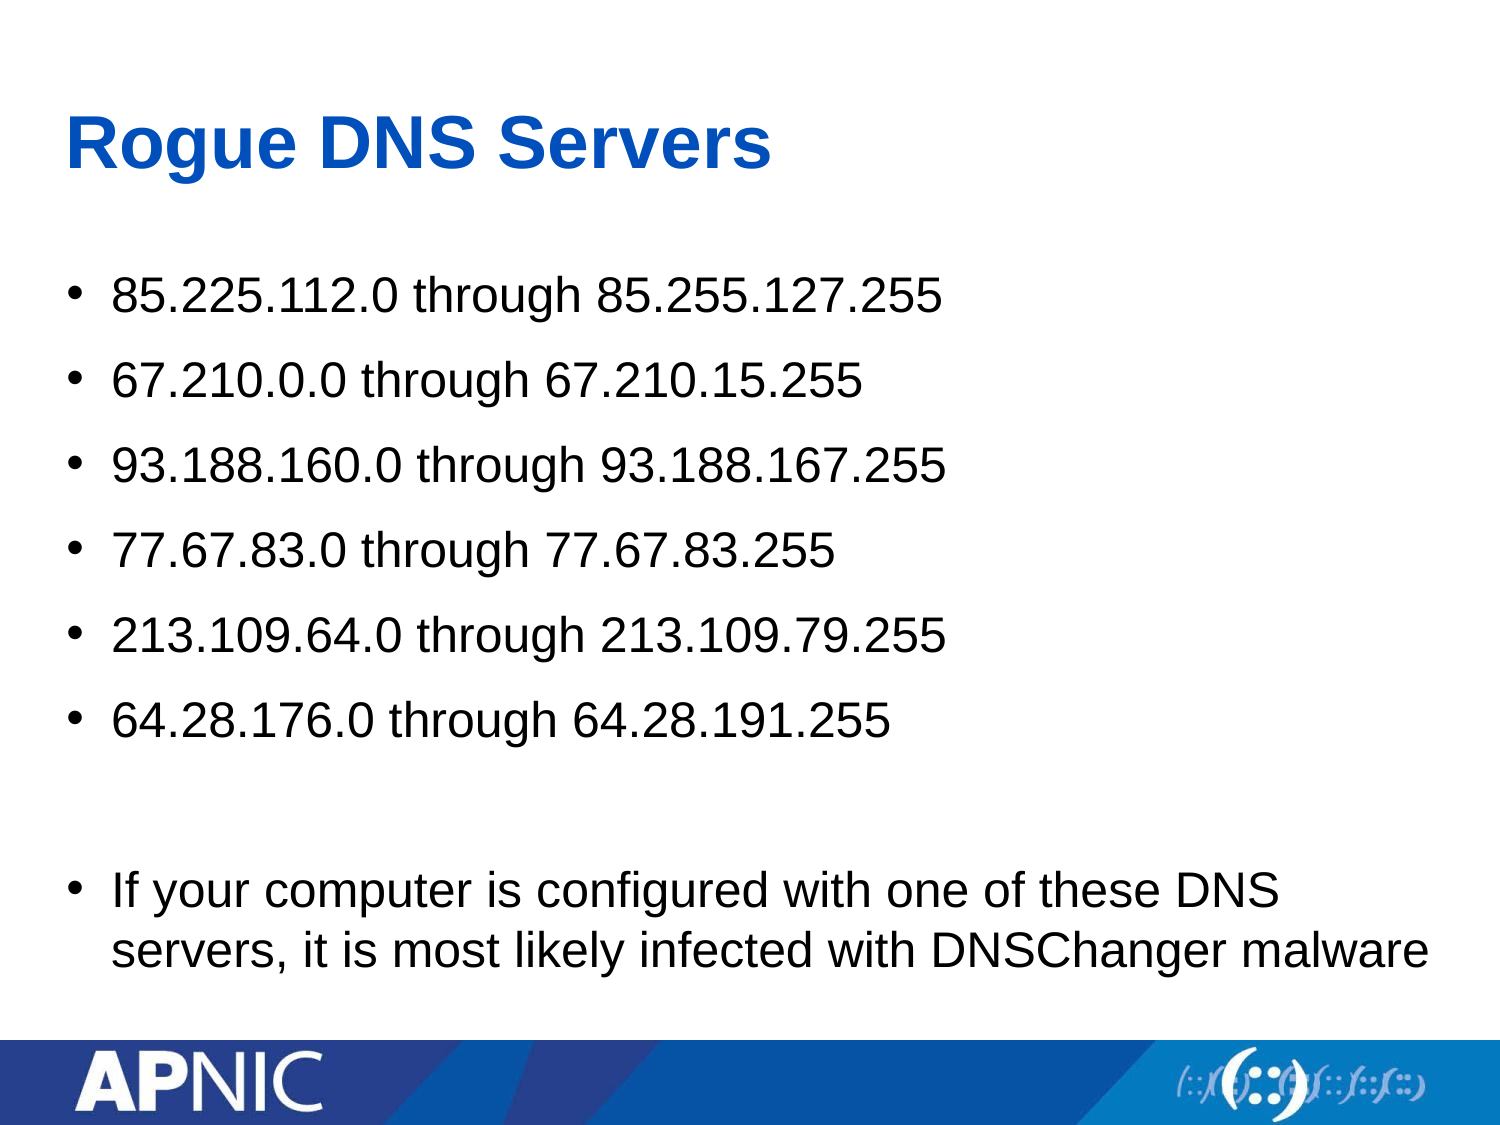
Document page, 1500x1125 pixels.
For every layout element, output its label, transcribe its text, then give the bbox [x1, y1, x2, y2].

picture [0, 1040, 1500, 1125]
title Rogue DNS Servers [64, 45, 1436, 233]
list 85.225.112.0 through 85.255.127.255 67.210.0.0 through 67.210.15.255 93.188.160.0 through 93.188.167.255 77.67.83.0 through 77.67.83.255 213.109.64.0 through 213.109.79.255 64.28.176.0 through 64.28.191.255 If your computer is configured with one of these DNS servers, it is most likely infected with DNSChanger malware [66, 262, 1437, 1012]
